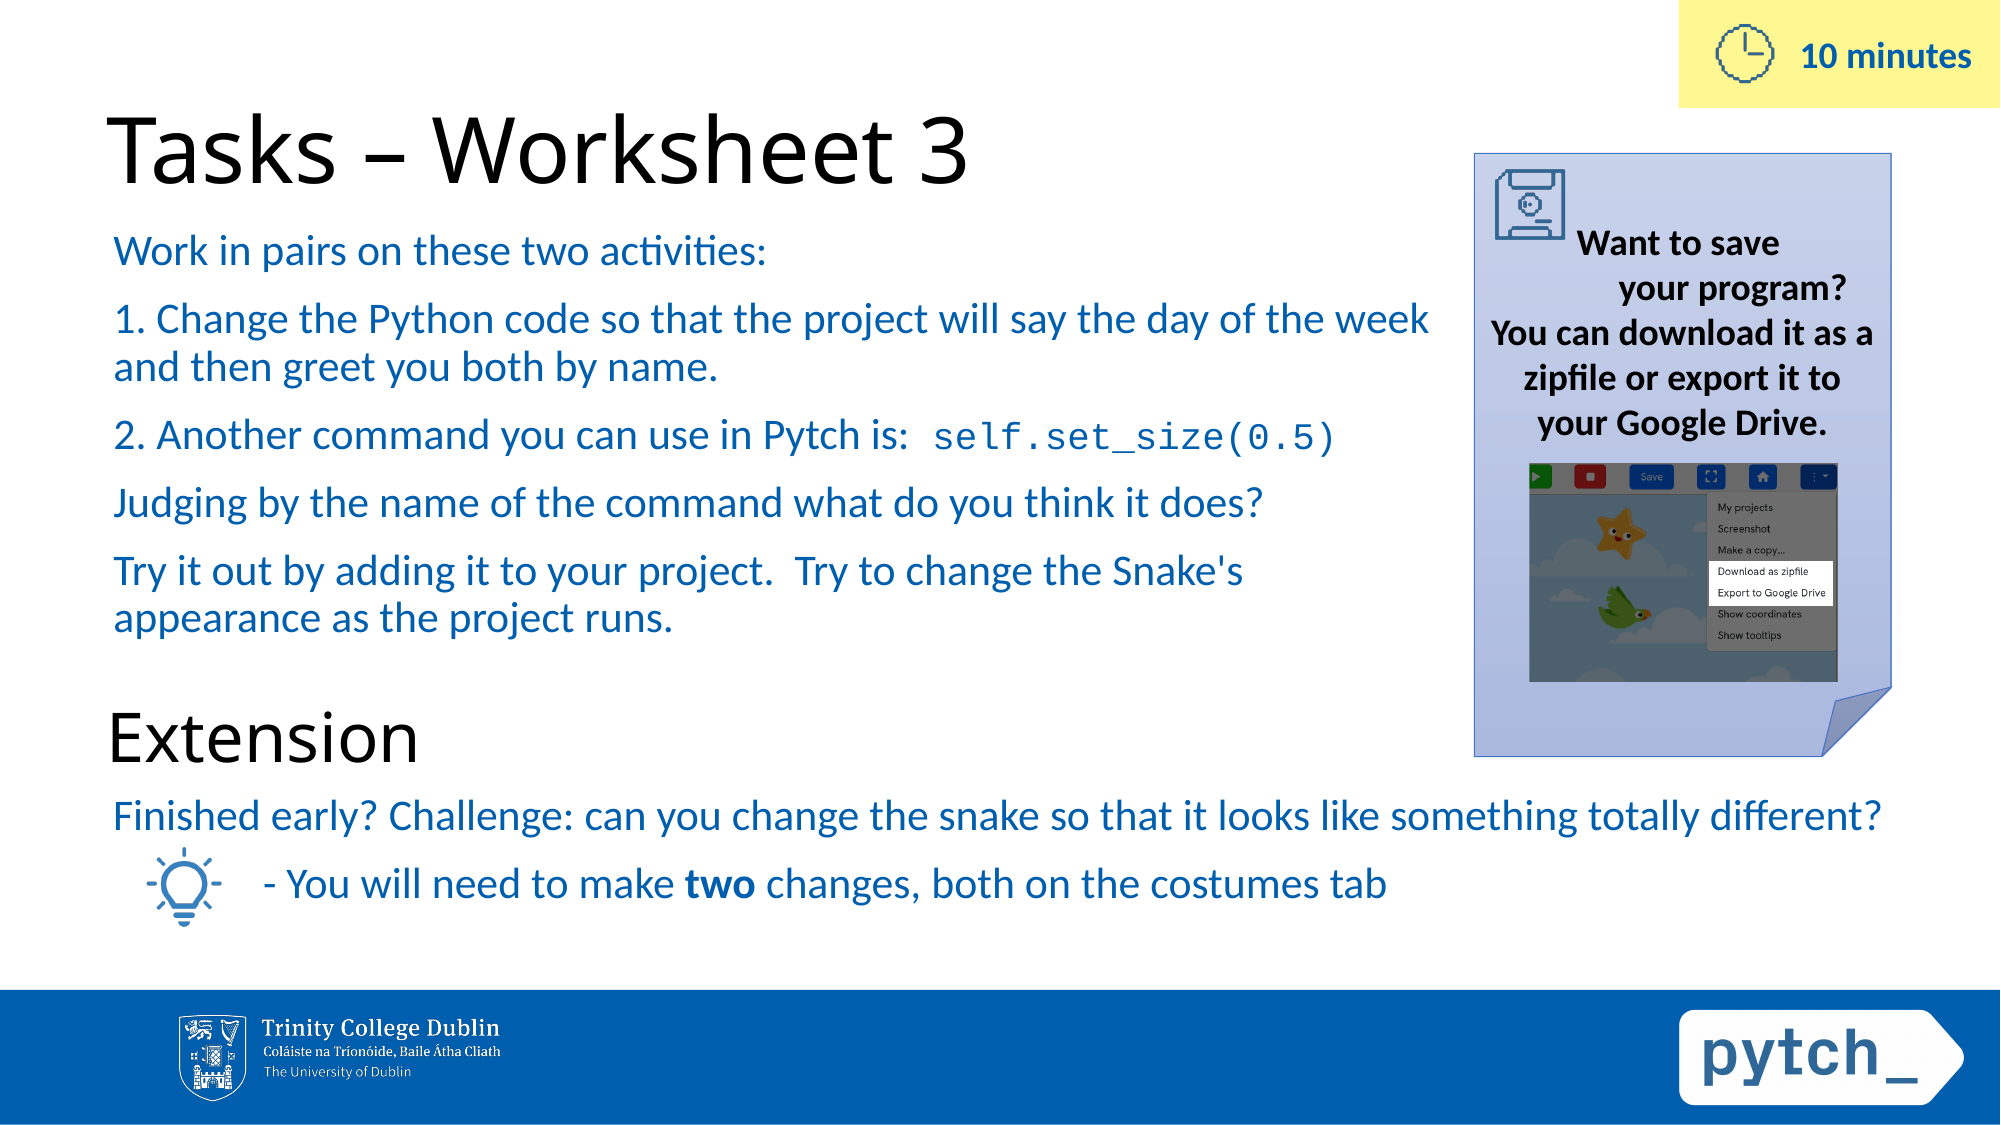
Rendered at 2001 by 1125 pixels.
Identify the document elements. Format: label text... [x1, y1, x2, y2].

text_box Finished early? Challenge: can you change the snake so that it looks like something totally different? - You will need to make two changes, both on the costumes tab [98, 784, 1977, 984]
picture [1529, 463, 1840, 682]
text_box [1678, 0, 2000, 108]
picture [1474, 148, 1586, 261]
title Tasks – Worksheet 3 [91, 45, 1817, 263]
text_box Extension [91, 694, 1817, 785]
picture [178, 1014, 502, 1102]
picture [1590, 894, 2001, 1125]
picture [139, 843, 229, 932]
list Work in pairs on these two activities: 1. Change the Python code so that the project will say the day of the week and then greet you both by name. 2. Another command you can use in Pytch is: self.set_size(0.5) Judging by the name of the command what do you think it does? Try it out by adding it to your project. Try to change the Snake's appearance as the project runs. [98, 220, 1448, 683]
text_box Want to save your program? You can download it as a zipfile or export it to your Google Drive. [1473, 152, 1893, 758]
